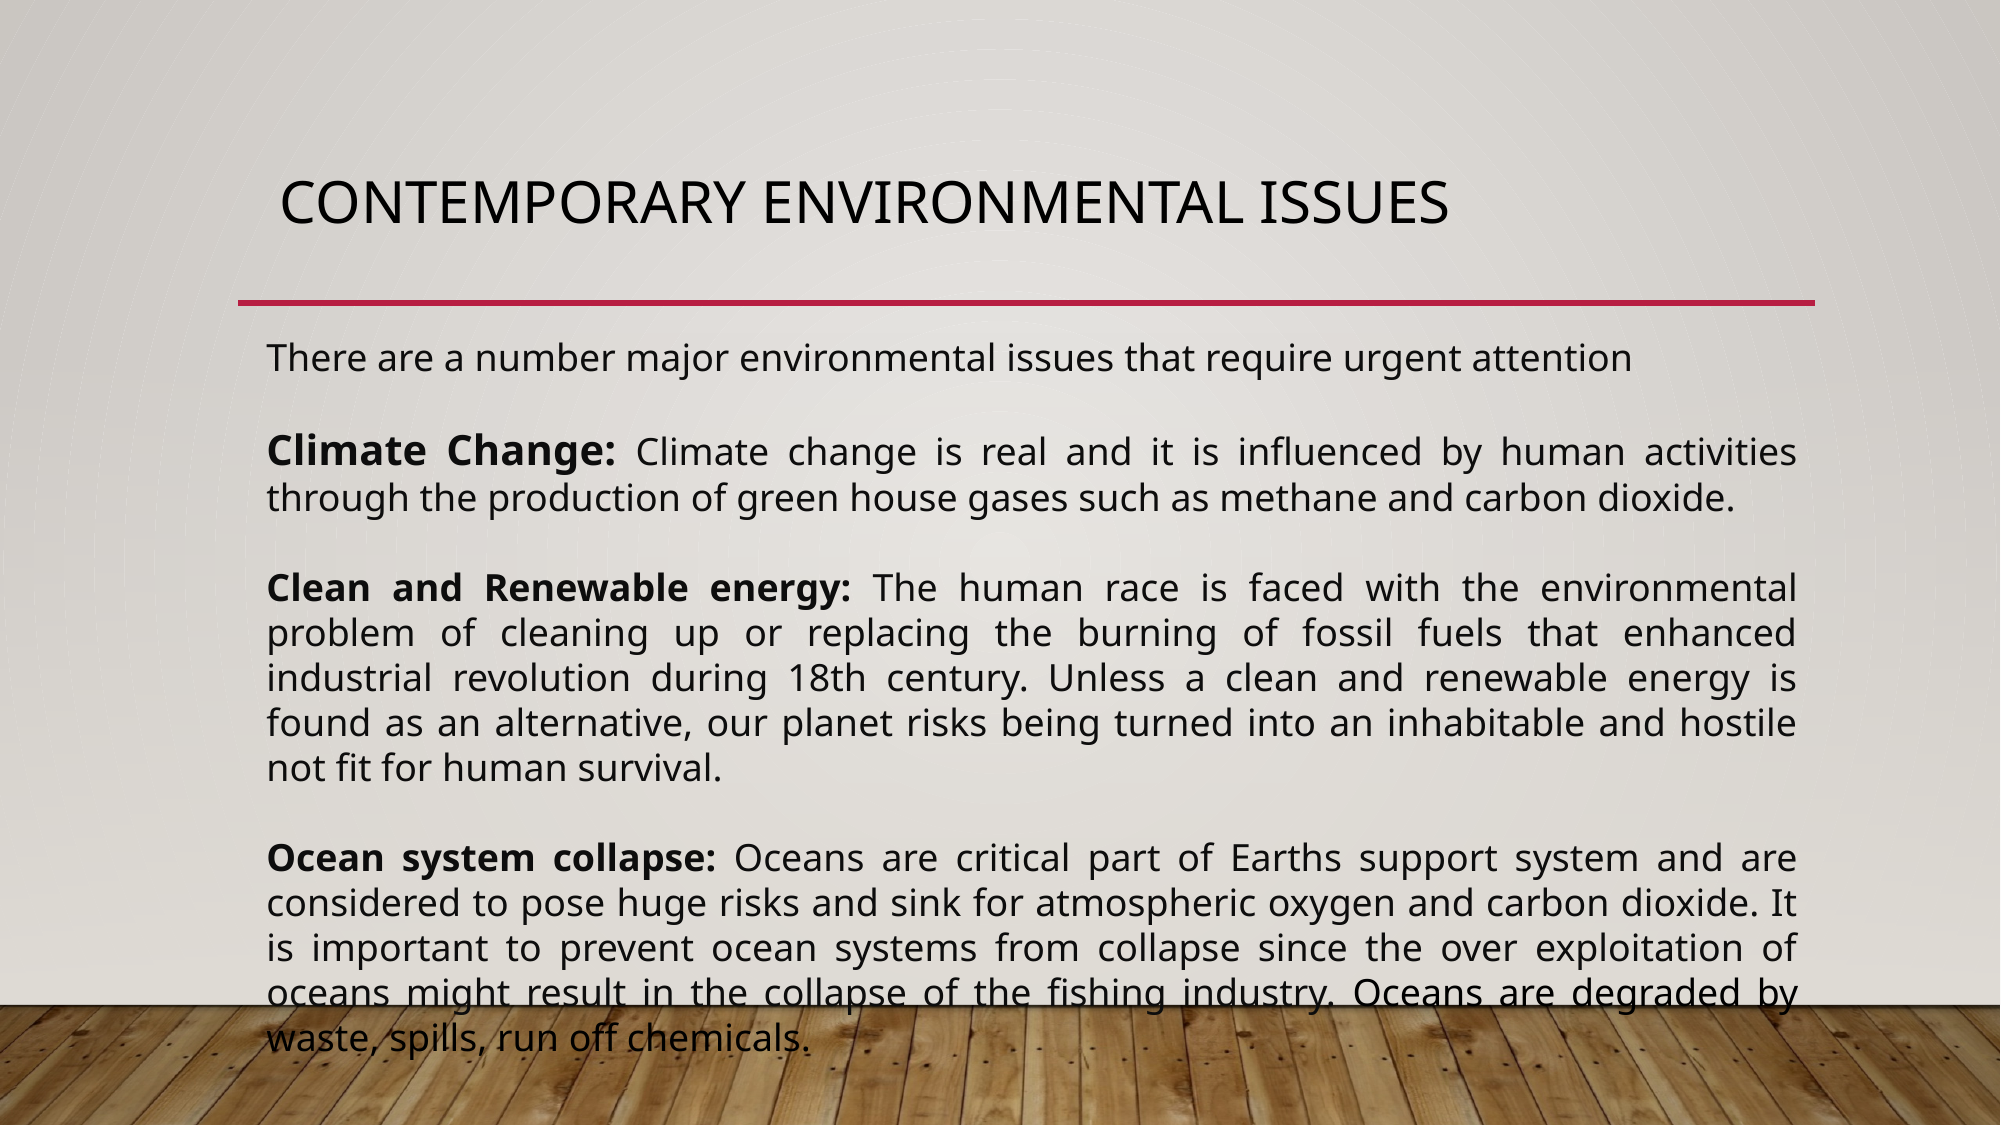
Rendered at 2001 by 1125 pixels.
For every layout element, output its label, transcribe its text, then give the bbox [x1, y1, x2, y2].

title CONTEMPORARY ENVIRONMENTAL ISSUES [264, 166, 1841, 292]
text_box There are a number major environmental issues that require urgent attention Climate Change: Climate change is real and it is influenced by human activities through the production of green house gases such as methane and carbon dioxide. Clean and Renewable energy: The human race is faced with the environmental problem of cleaning up or replacing the burning of fossil fuels that enhanced industrial revolution during 18th century. Unless a clean and renewable energy is found as an alternative, our planet risks being turned into an inhabitable and hostile not fit for human survival. Ocean system collapse: Oceans are critical part of Earths support system and are considered to pose huge risks and sink for atmospheric oxygen and carbon dioxide. It is important to prevent ocean systems from collapse since the over exploitation of oceans might result in the collapse of the fishing industry. Oceans are degraded by waste, spills, run off chemicals. [251, 326, 1814, 1112]
picture [0, 1005, 2000, 1125]
